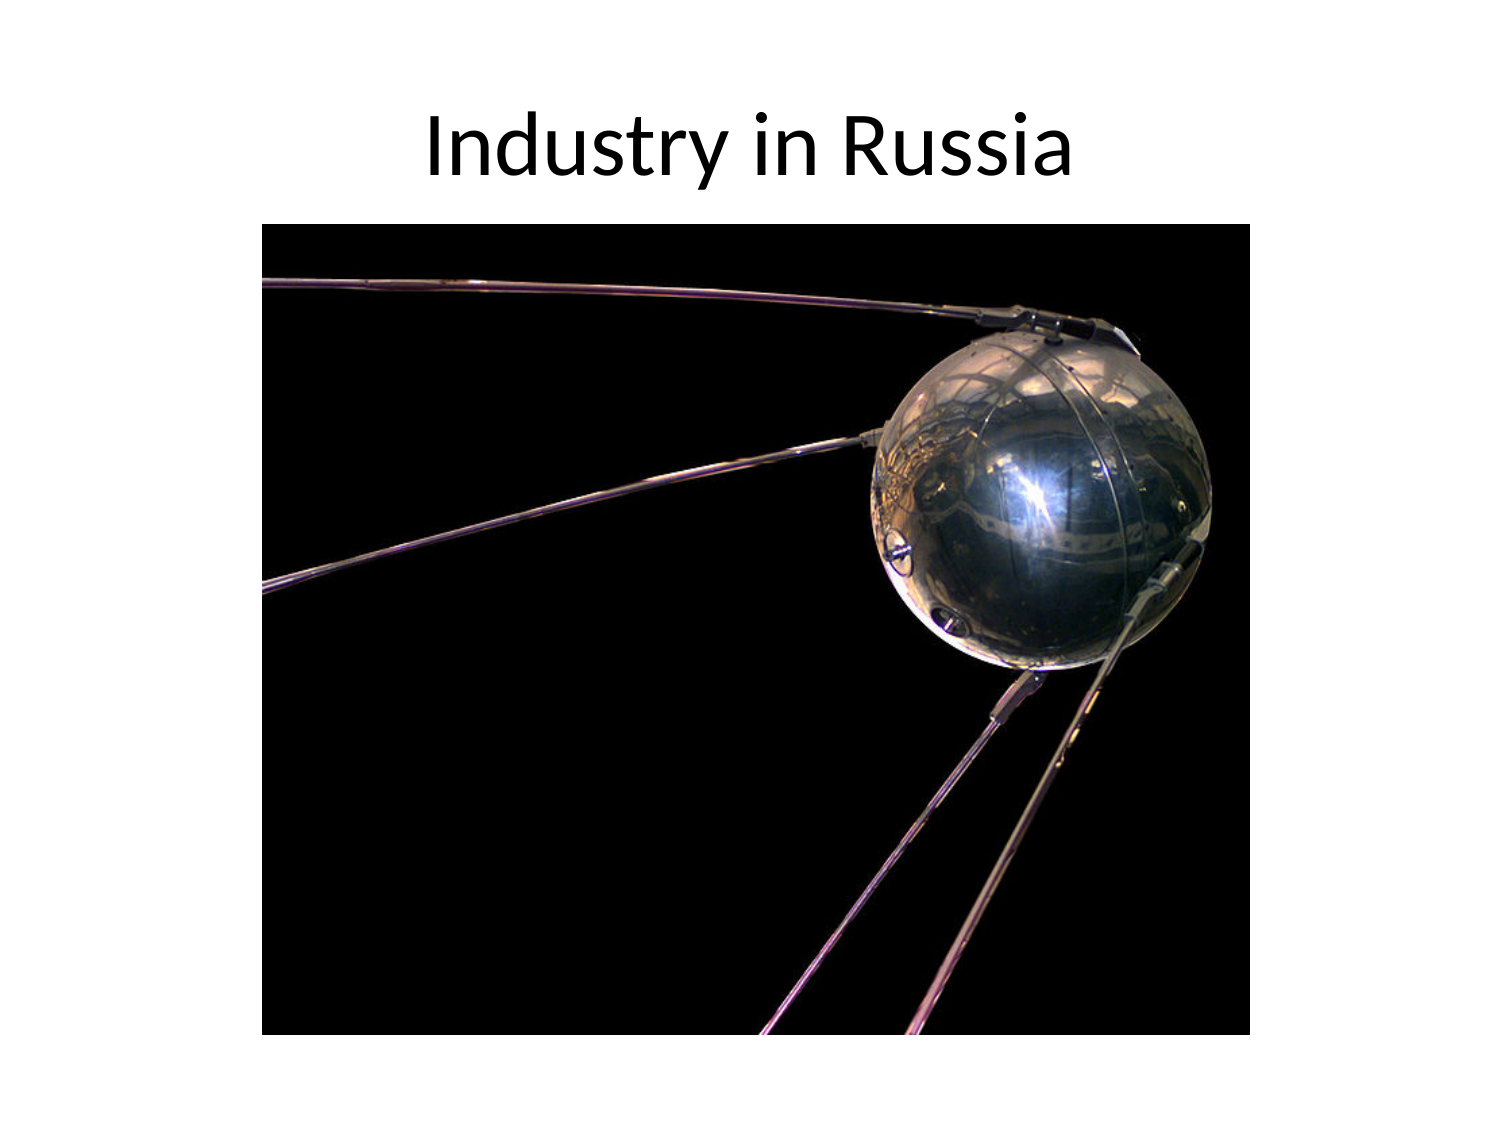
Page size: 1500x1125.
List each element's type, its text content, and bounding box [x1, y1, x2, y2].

title Industry in Russia [75, 45, 1425, 233]
picture [262, 224, 1251, 1035]
